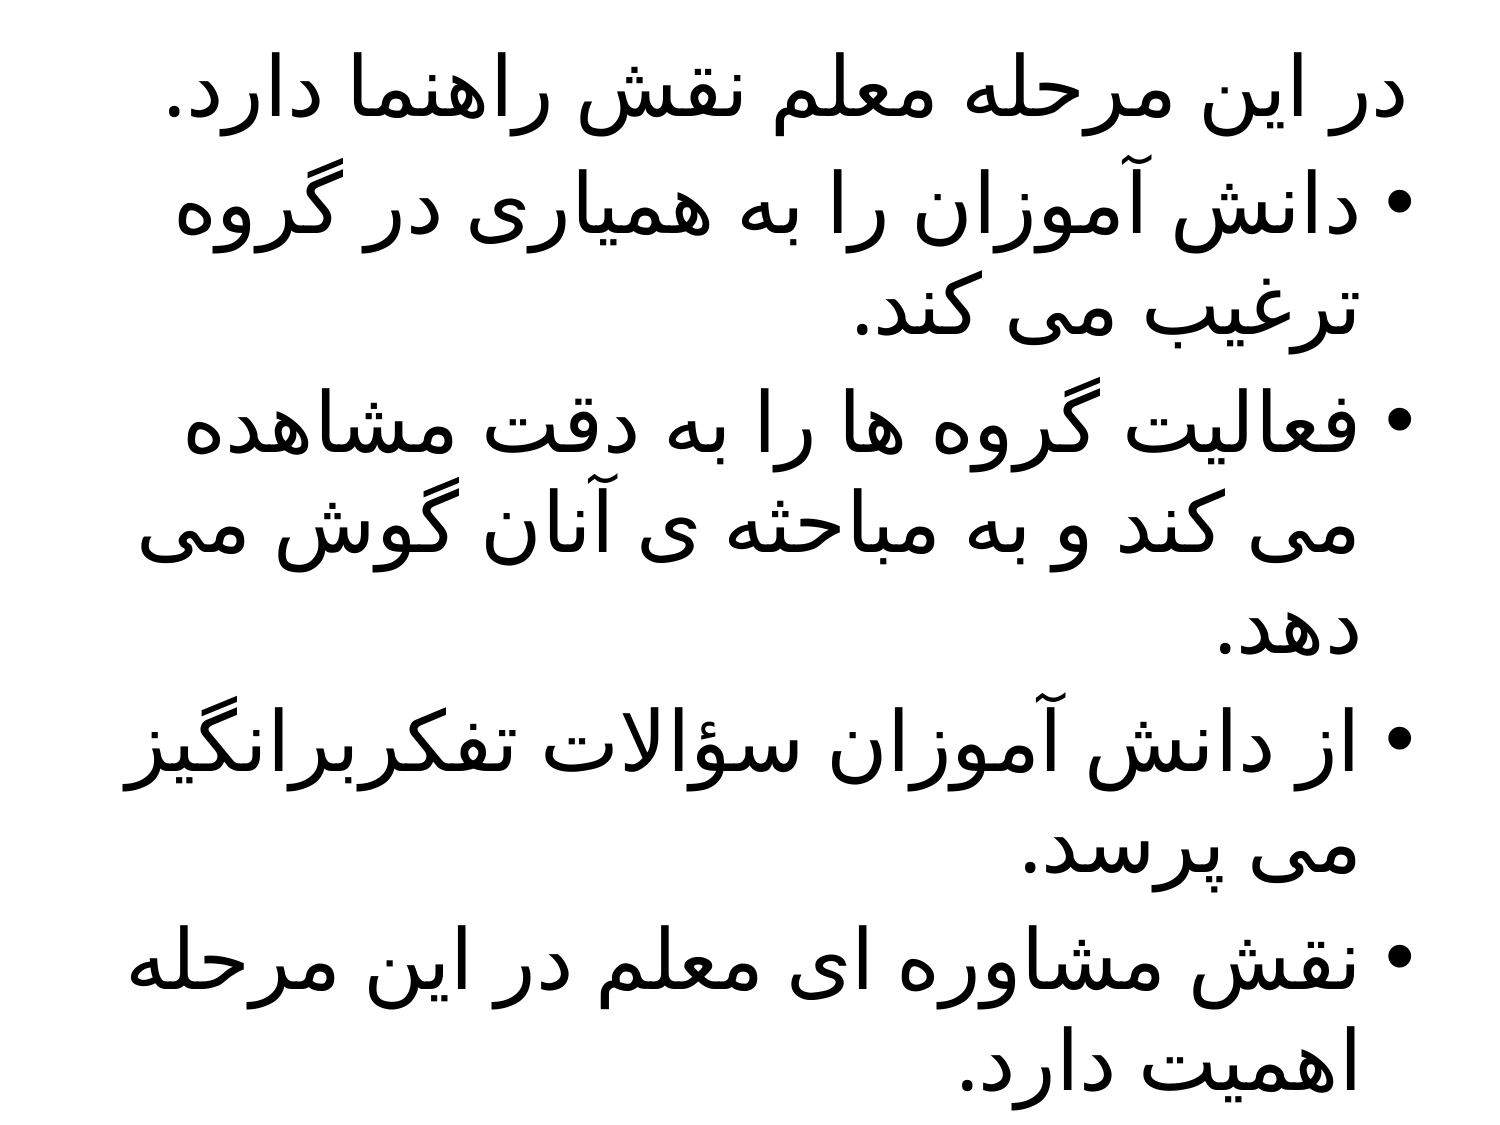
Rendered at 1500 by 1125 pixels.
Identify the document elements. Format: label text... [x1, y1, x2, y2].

list در این مرحله معلم نقش راهنما دارد. دانش آموزان را به همیاری در گروه ترغیب می کند. فعالیت گروه ها را به دقت مشاهده می کند و به مباحثه ی آنان گوش می دهد. از دانش آموزان سؤالات تفکربرانگیز می پرسد. نقش مشاوره ای معلم در این مرحله اهمیت دارد. [75, 24, 1425, 1125]
